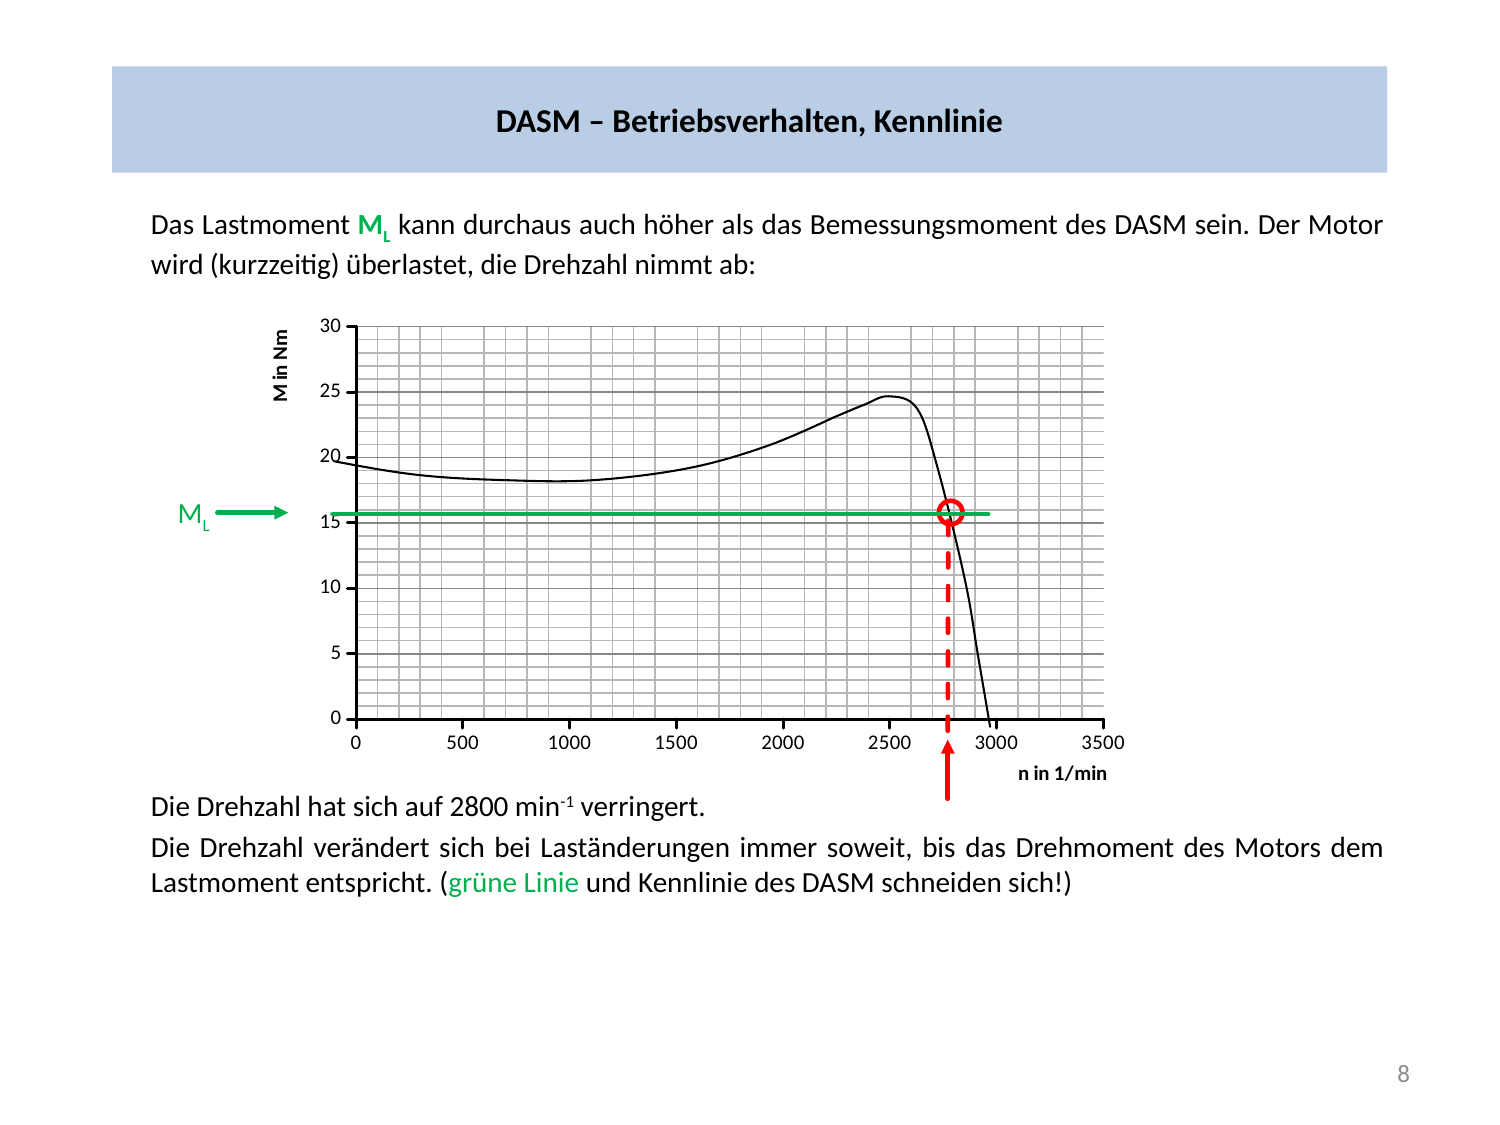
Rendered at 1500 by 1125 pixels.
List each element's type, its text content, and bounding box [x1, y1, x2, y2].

slide_number 8 [1074, 1042, 1425, 1103]
text_box ML [162, 487, 236, 542]
title DASM – Betriebsverhalten, Kennlinie [112, 66, 1388, 173]
chart [241, 305, 1144, 823]
subtitle Das Lastmoment ML kann durchaus auch höher als das Bemessungsmoment des DASM sein. Der Motor wird (kurzzeitig) überlastet, die Drehzahl nimmt ab: Die Drehzahl hat sich auf 2800 min-1 verringert. Die Drehzahl verändert sich bei Laständerungen immer soweit, bis das Drehmoment des Motors dem Lastmoment entspricht. (grüne Linie und Kennlinie des DASM schneiden sich!) [135, 198, 1400, 927]
